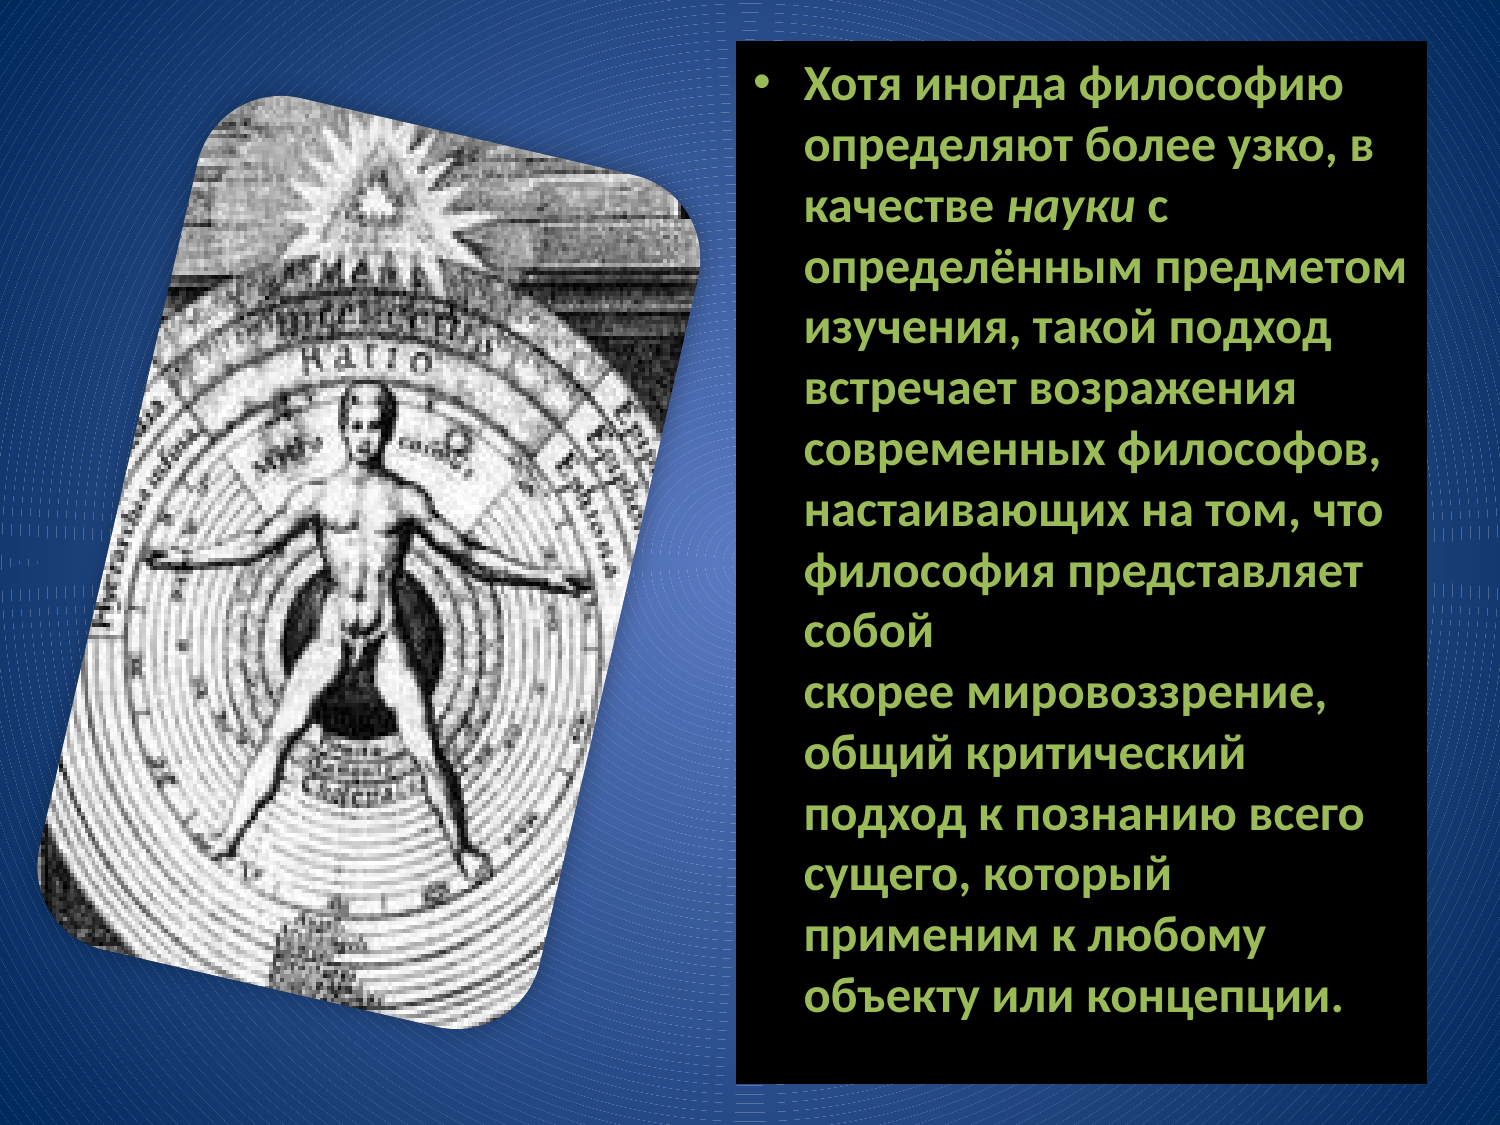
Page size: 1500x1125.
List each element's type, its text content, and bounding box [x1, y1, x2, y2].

list Хотя иногда философию определяют более узко, в качестве науки с определённым предметом изучения, такой подход встречает возражения современных философов, настаивающих на том, что философия представляет собой скорее мировоззрение, общий критический подход к познанию всего сущего, который применим к любому объекту или концепции. [736, 41, 1427, 1084]
picture [37, 95, 701, 1029]
